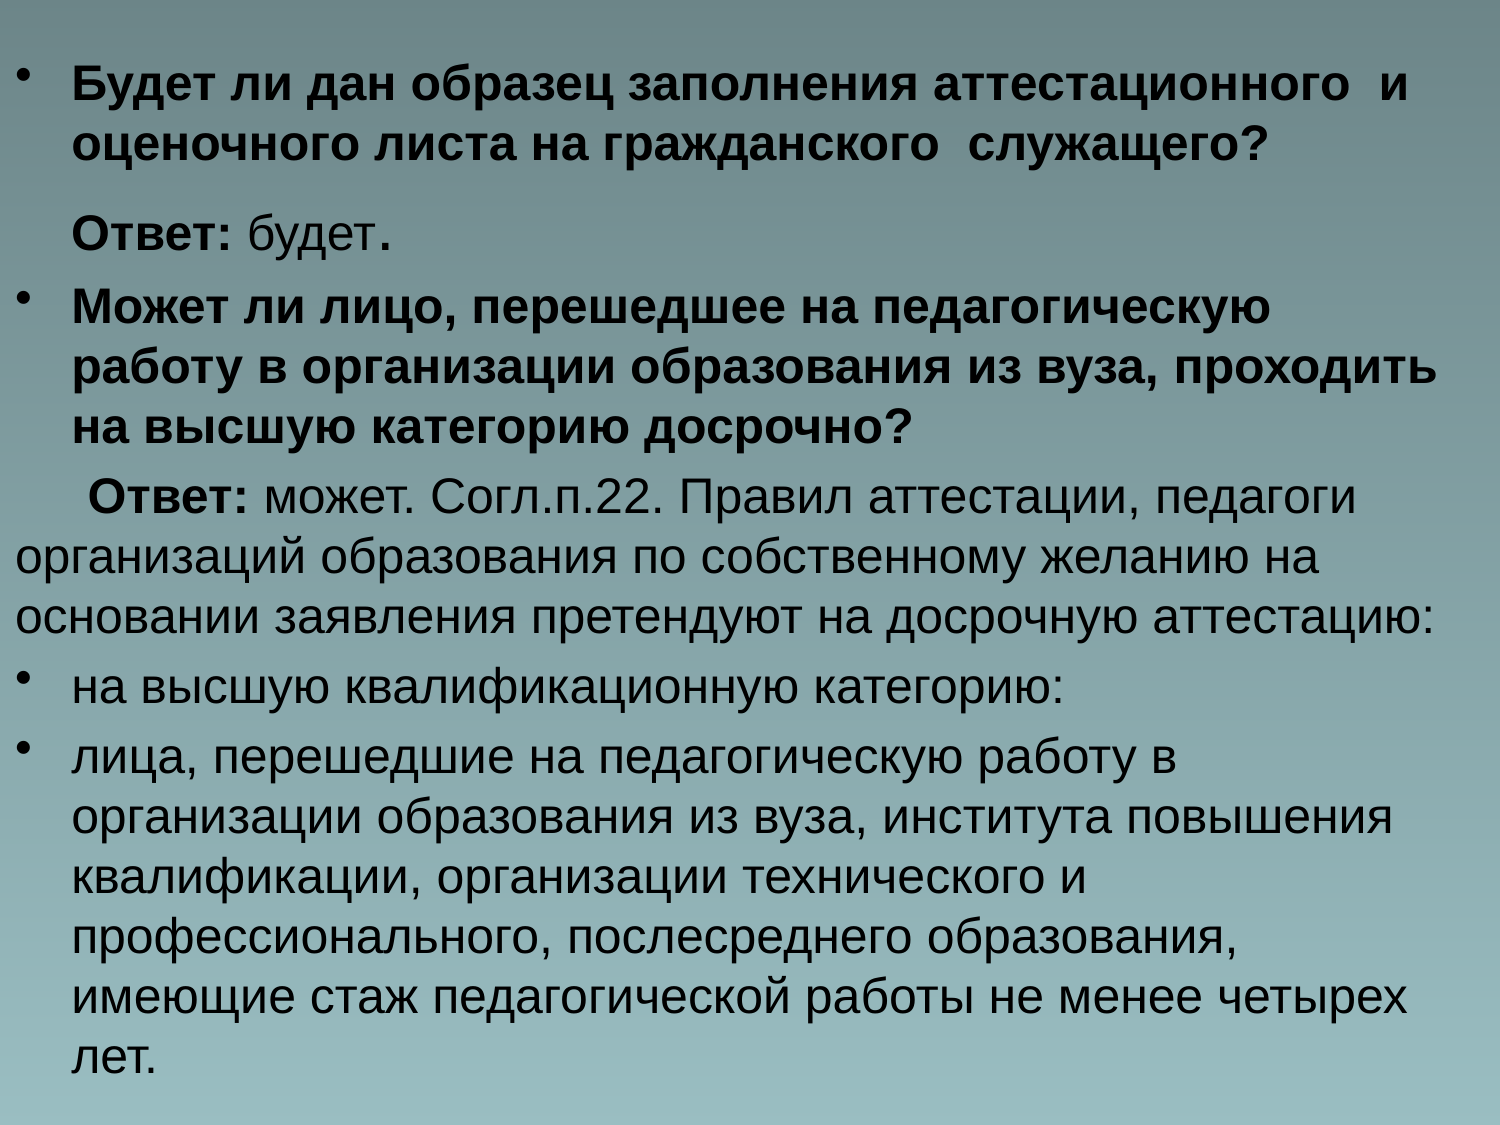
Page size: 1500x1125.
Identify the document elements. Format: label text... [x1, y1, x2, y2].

list Будет ли дан образец заполнения аттестационного и оценочного листа на гражданского служащего? Ответ: будет. Может ли лицо, перешедшее на педагогическую работу в организации образования из вуза, проходить на высшую категорию досрочно? Ответ: может. Согл.п.22. Правил аттестации, педагоги организаций образования по собственному желанию на основании заявления претендуют на досрочную аттестацию: на высшую квалификационную категорию: лица, перешедшие на педагогическую работу в организации образования из вуза, института повышения квалификации, организации технического и профессионального, послесреднего образования, имеющие стаж педагогической работы не менее четырех лет. [0, 42, 1471, 970]
